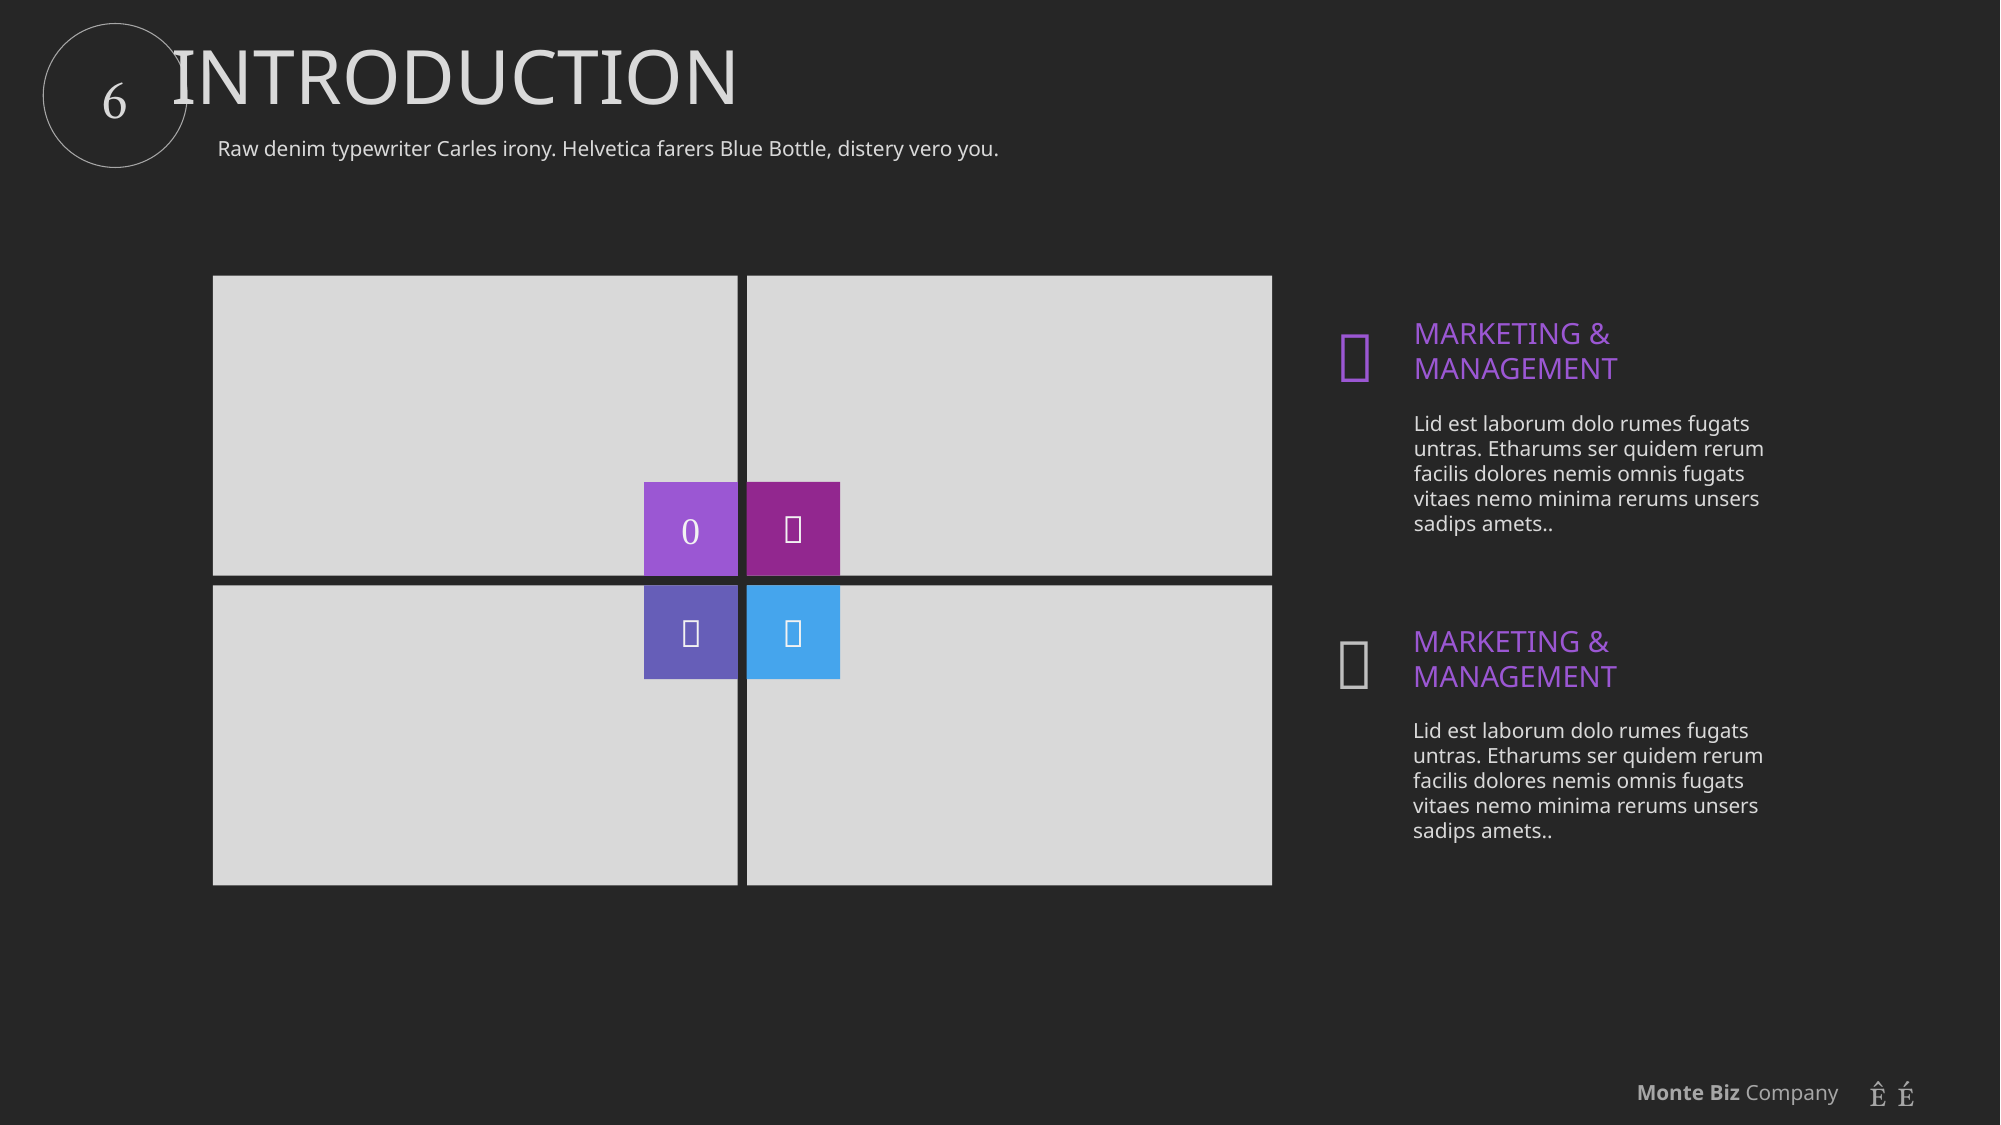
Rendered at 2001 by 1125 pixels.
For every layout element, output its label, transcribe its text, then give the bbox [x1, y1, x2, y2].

text_box  [745, 481, 841, 577]
text_box [746, 584, 1273, 886]
text_box INTRODUCTION [156, 22, 756, 127]
text_box Monte Biz Company [1622, 1071, 1854, 1112]
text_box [1311, 307, 1800, 546]
text_box  [643, 481, 739, 577]
text_box   [1854, 1061, 1979, 1122]
text_box  [643, 584, 739, 680]
text_box [746, 275, 1273, 577]
text_box Raw denim typewriter Carles irony. Helvetica farers Blue Bottle, distery vero you. [202, 128, 1014, 169]
text_box [212, 584, 739, 886]
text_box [1310, 615, 1800, 853]
text_box [212, 275, 739, 577]
text_box  [745, 584, 841, 680]
text_box  [42, 22, 182, 169]
